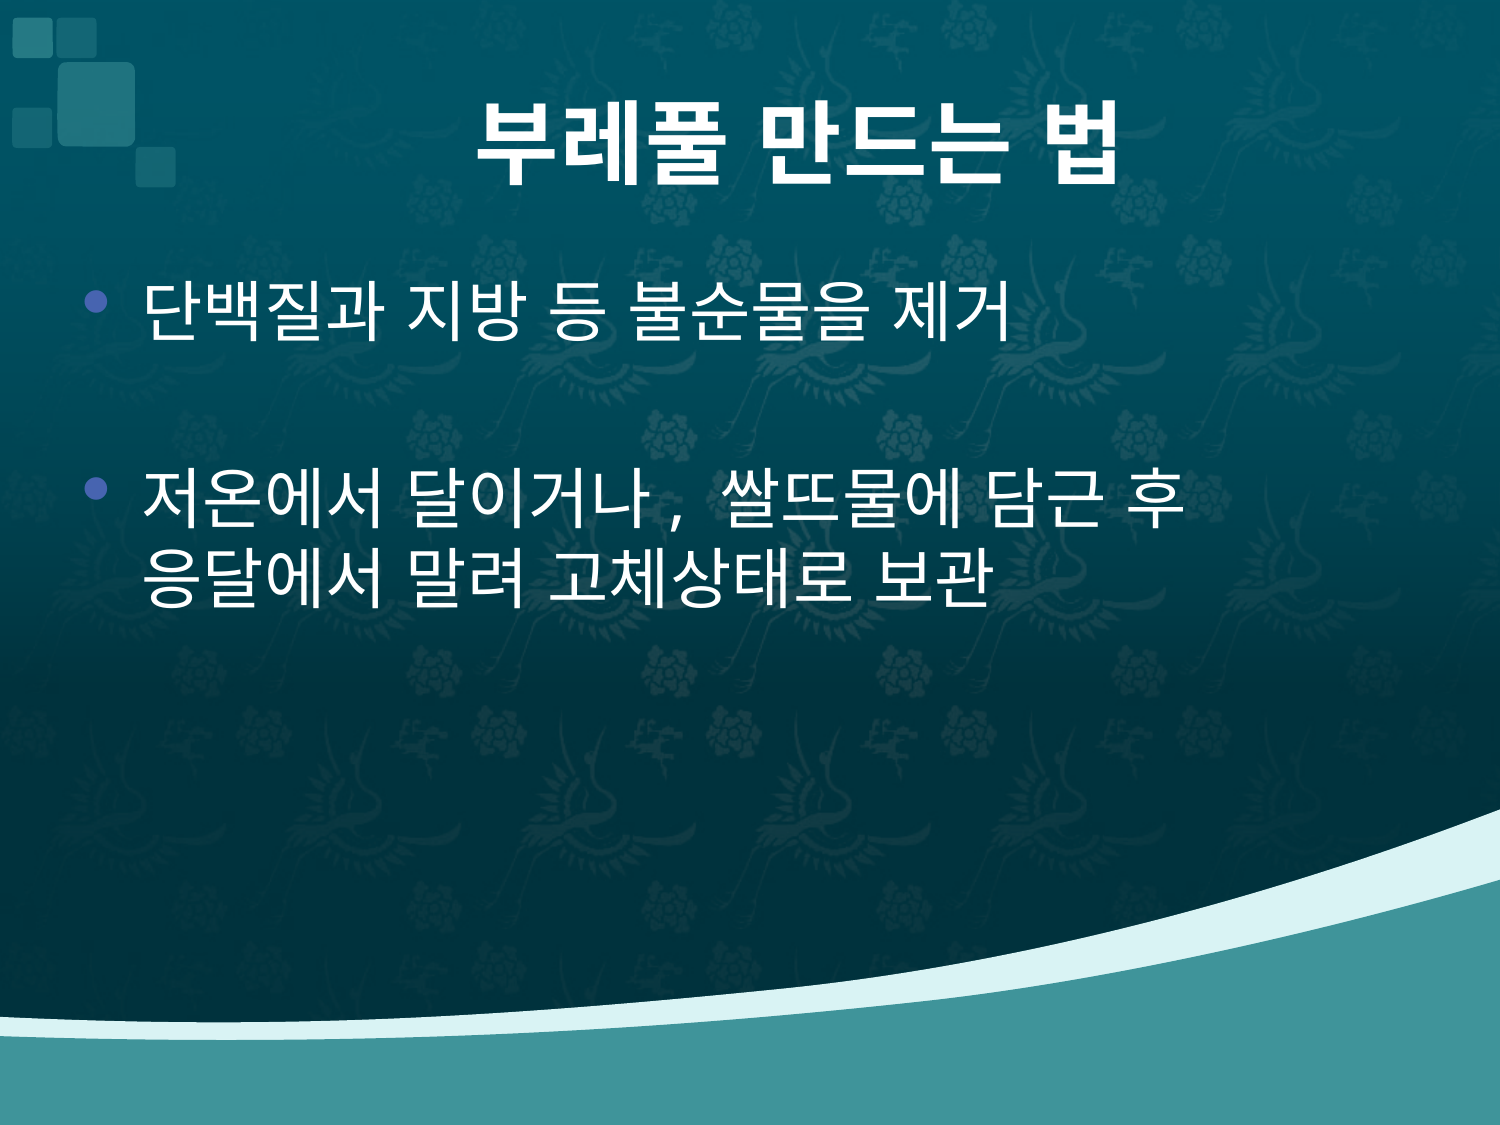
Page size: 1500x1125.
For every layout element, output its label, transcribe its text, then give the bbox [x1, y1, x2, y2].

list 단백질과 지방 등 불순물을 제거 저온에서 달이거나, 쌀뜨물에 담근 후 응달에서 말려 고체상태로 보관 [70, 262, 1425, 1005]
title 부레풀 만드는 법 [187, 58, 1414, 223]
